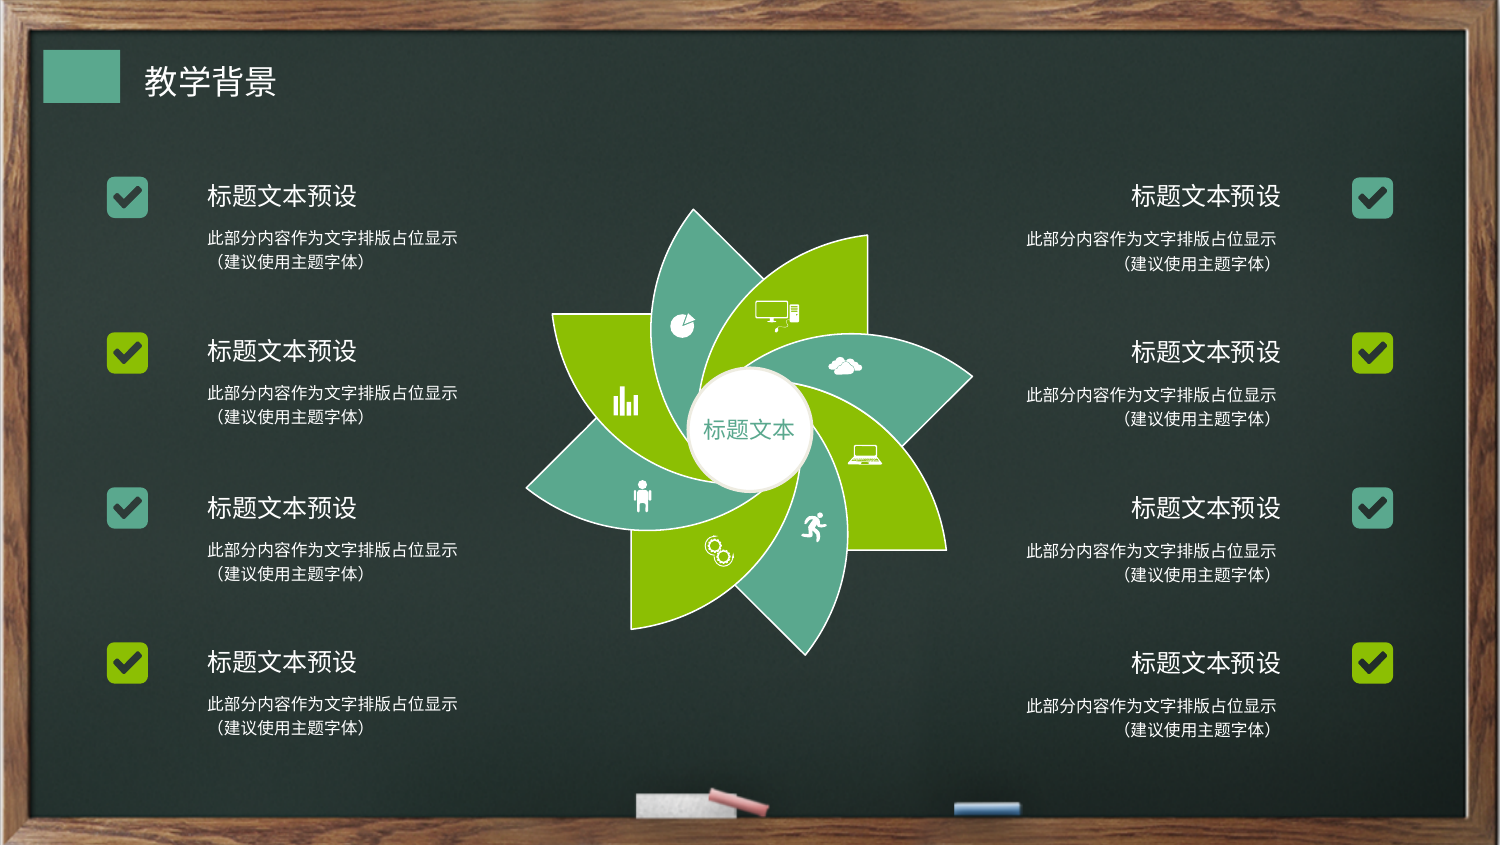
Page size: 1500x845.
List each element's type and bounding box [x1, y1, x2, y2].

text_box [147, 331, 507, 438]
text_box [106, 332, 144, 374]
text_box [1354, 642, 1394, 684]
text_box [106, 176, 145, 219]
text_box [147, 176, 507, 283]
picture [0, 0, 1500, 845]
text_box [147, 488, 507, 595]
text_box [997, 332, 1353, 440]
text_box [1355, 332, 1394, 374]
text_box [997, 487, 1353, 595]
text_box [997, 176, 1353, 284]
text_box [147, 641, 507, 748]
text_box [106, 642, 144, 684]
text_box [1355, 177, 1394, 219]
text_box [1354, 487, 1394, 529]
text_box [997, 643, 1353, 751]
text_box [525, 208, 973, 656]
text_box [106, 487, 145, 529]
